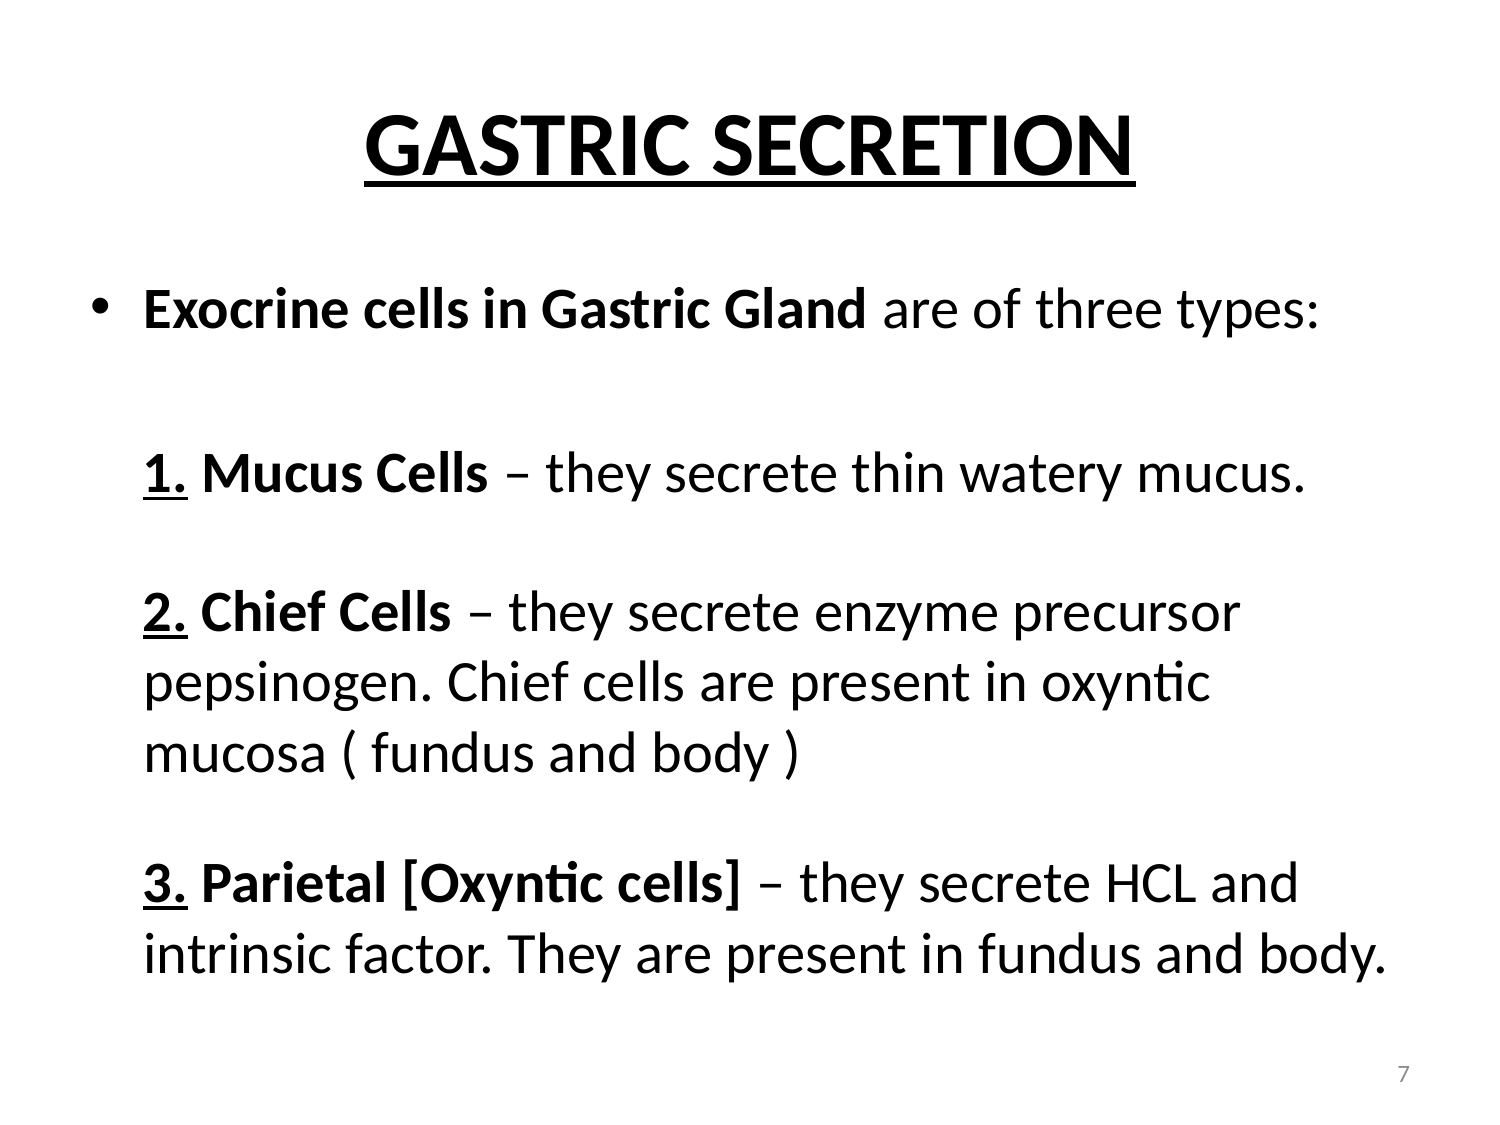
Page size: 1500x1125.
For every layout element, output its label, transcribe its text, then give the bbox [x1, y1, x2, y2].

slide_number 7 [1074, 1042, 1425, 1103]
list Exocrine cells in Gastric Gland are of three types: 1. Mucus Cells – they secrete thin watery mucus. 2. Chief Cells – they secrete enzyme precursor pepsinogen. Chief cells are present in oxyntic mucosa ( fundus and body ) 3. Parietal [Oxyntic cells] – they secrete HCL and intrinsic factor. They are present in fundus and body. [75, 262, 1425, 1005]
title GASTRIC SECRETION [75, 45, 1425, 233]
